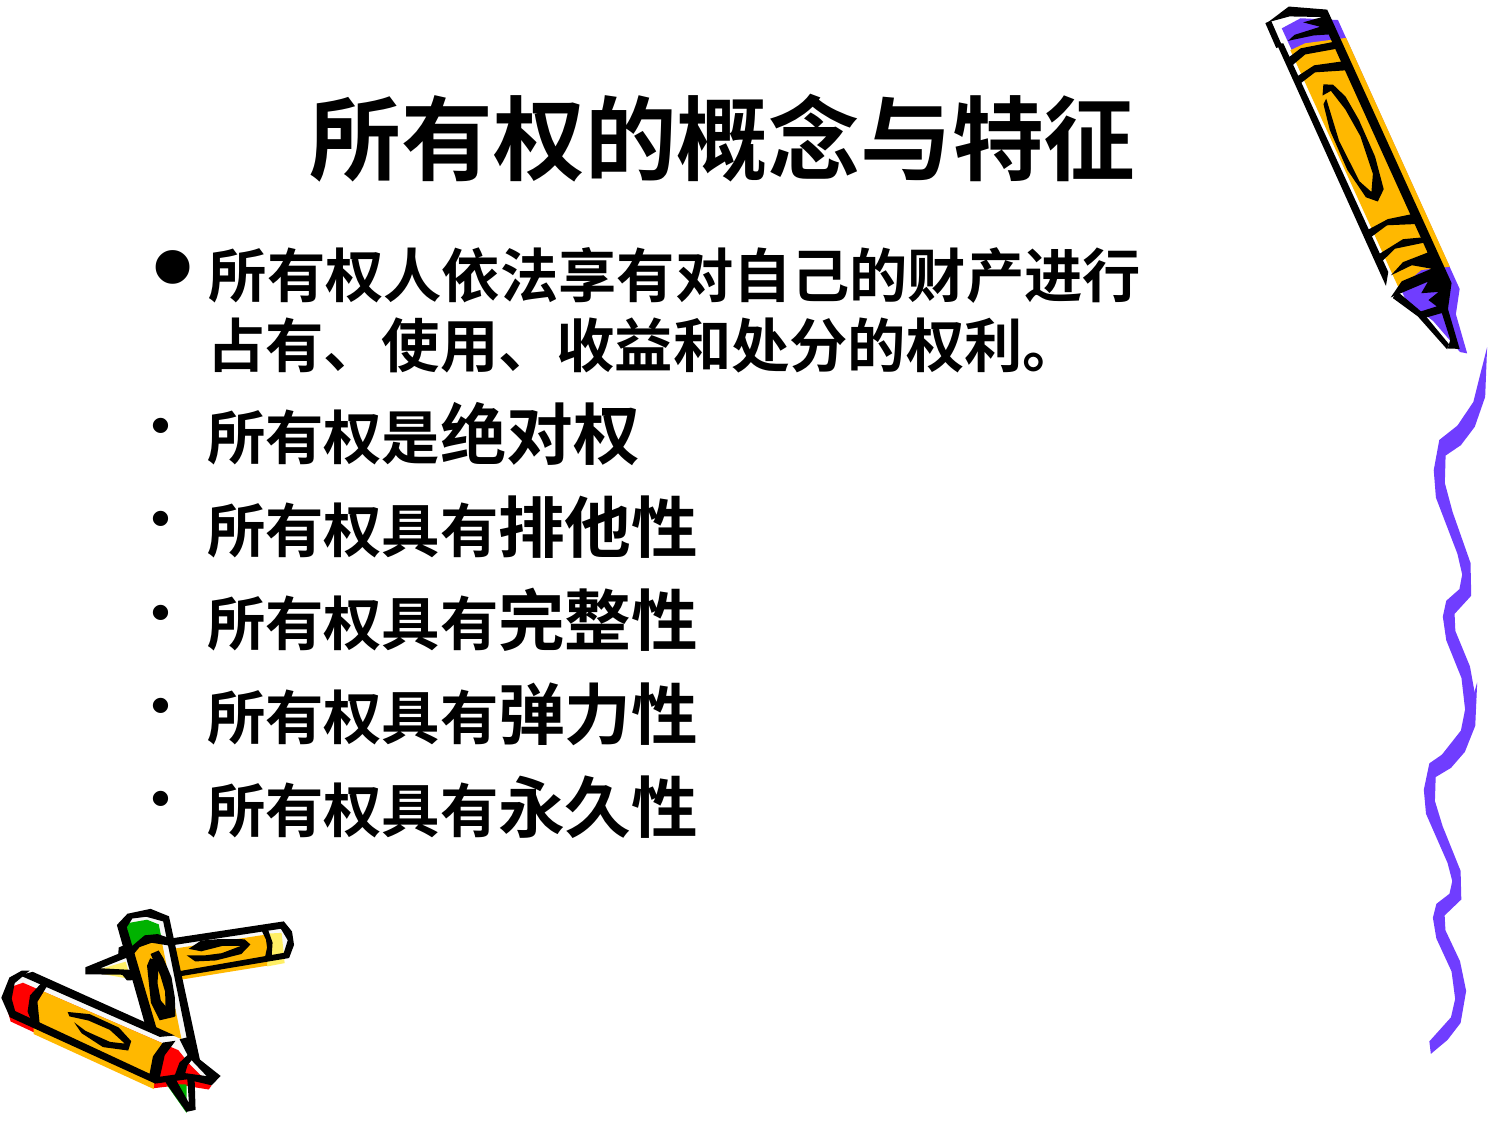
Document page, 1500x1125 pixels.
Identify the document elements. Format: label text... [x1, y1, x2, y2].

title 所有权的概念与特征 [159, 101, 1287, 200]
list 所有权人依法享有对自己的财产进行占有、使用、收益和处分的权利。 所有权是绝对权 所有权具有排他性 所有权具有完整性 所有权具有弹力性 所有权具有永久性 [135, 231, 1207, 832]
